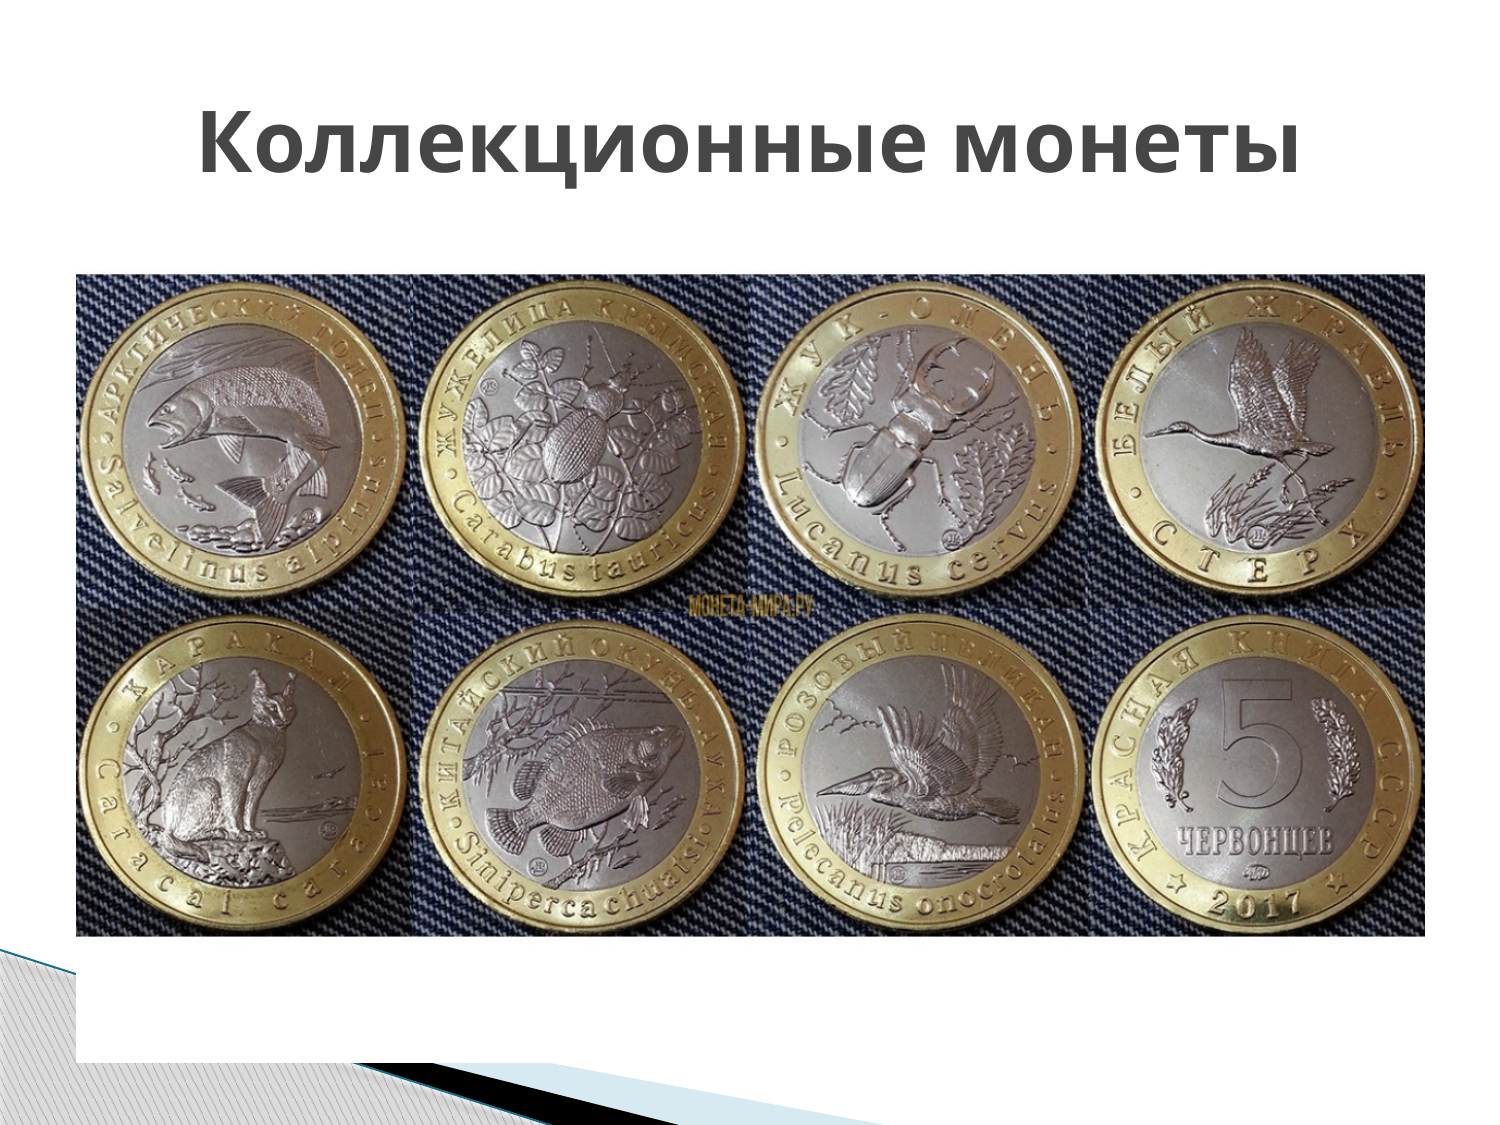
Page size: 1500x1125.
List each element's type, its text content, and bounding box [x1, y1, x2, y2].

title Коллекционные монеты [75, 45, 1425, 150]
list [76, 148, 1425, 1063]
